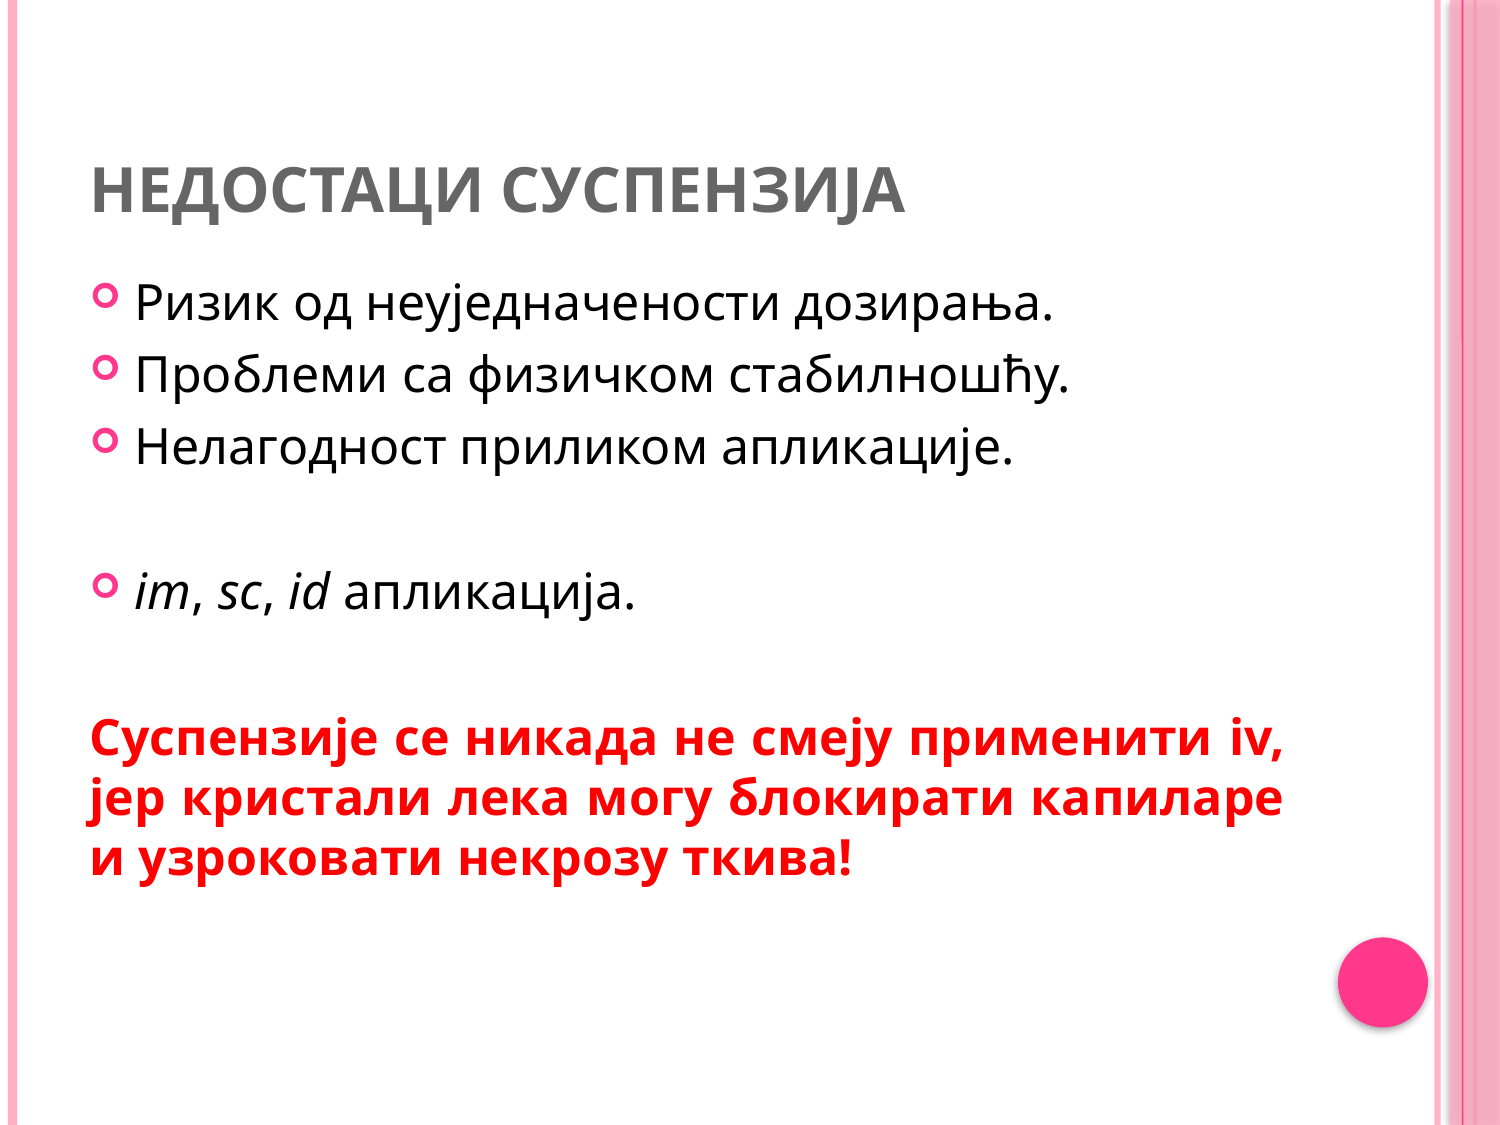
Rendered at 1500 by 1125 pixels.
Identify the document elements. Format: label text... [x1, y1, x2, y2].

title недостаци суспензија [75, 45, 1300, 233]
list Ризик од неуједначености дозирања. Проблеми са физичком стабилношћу. Нелагодност приликом апликације. im, sc, id апликација. Суспензије се никада не смеју применити iv, јер кристали лека могу блокирати капиларе и узроковати некрозу ткива! [75, 262, 1300, 1062]
